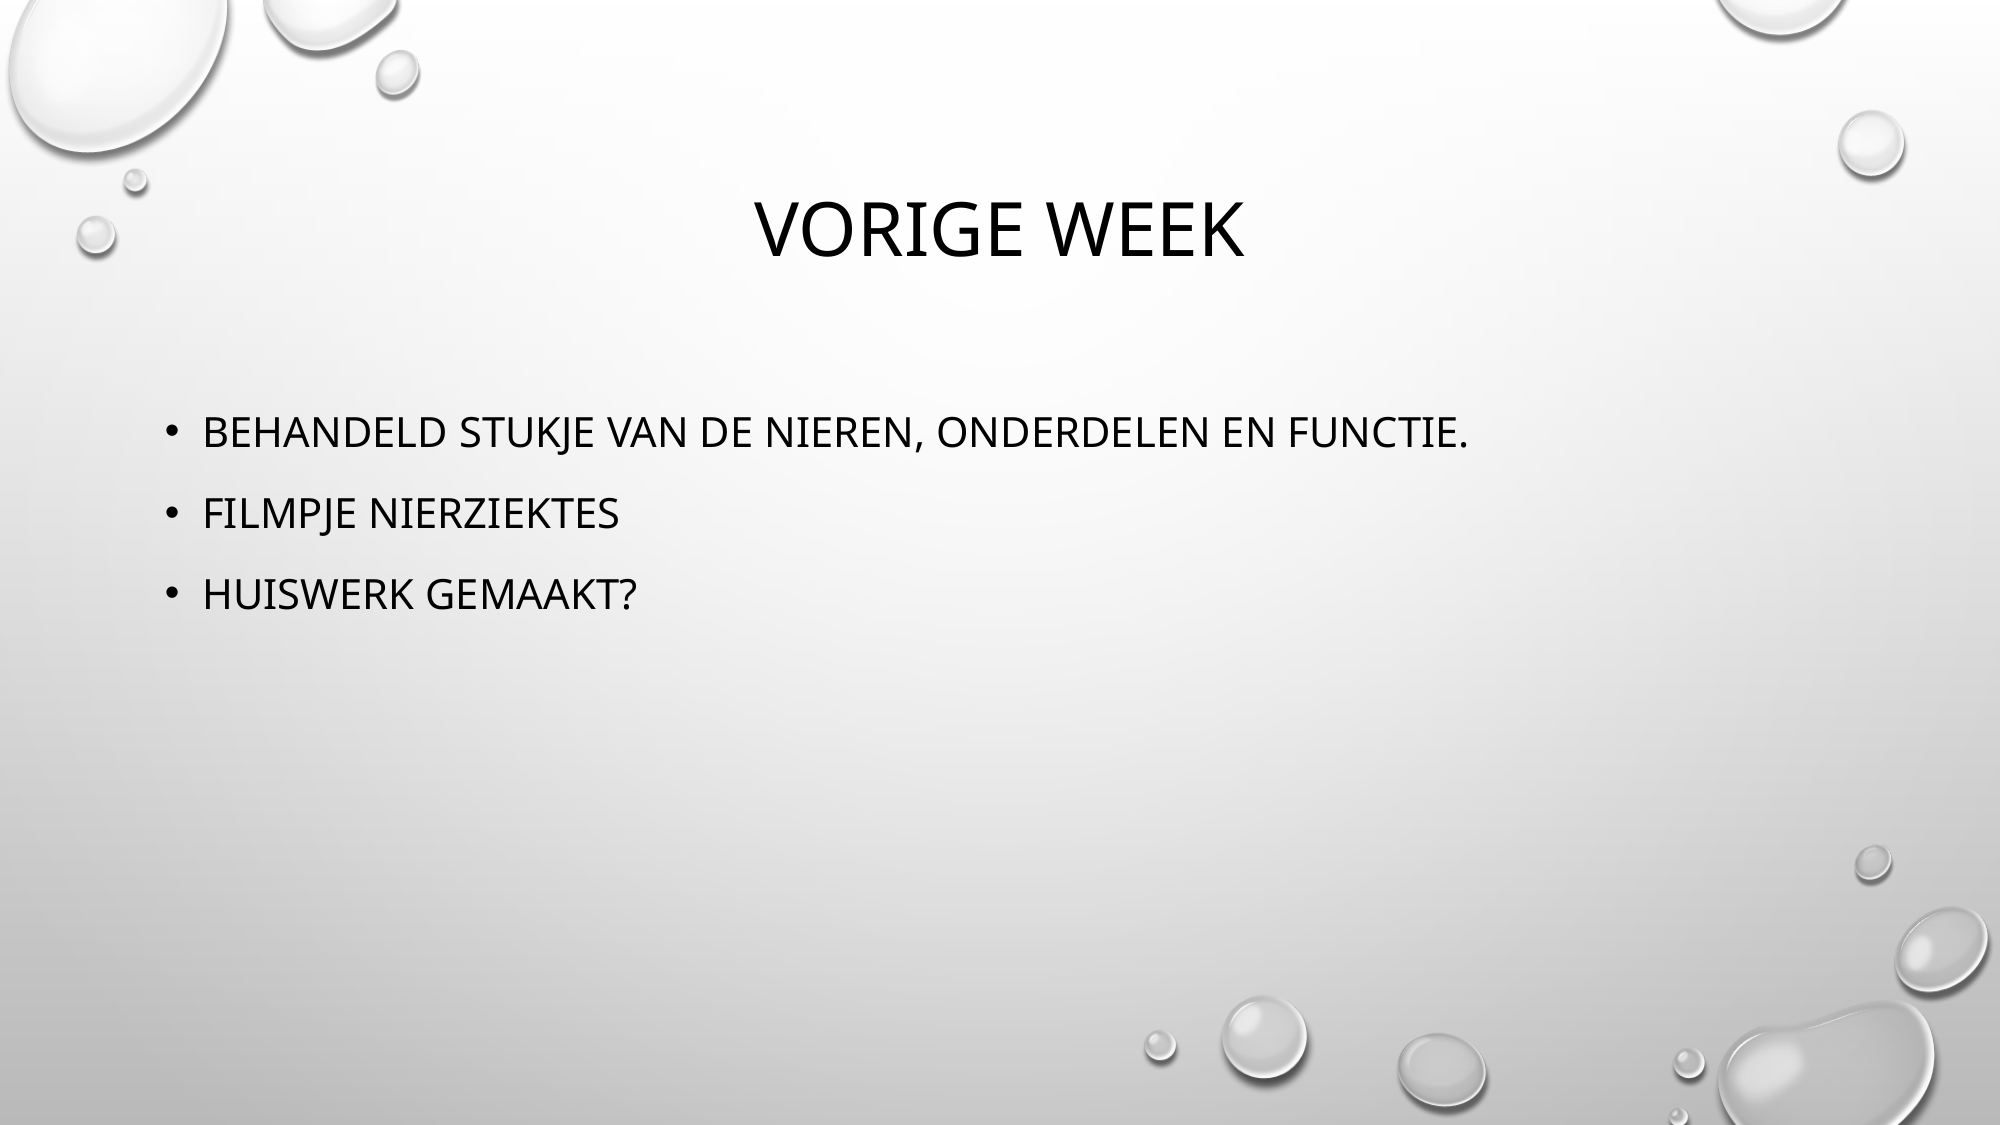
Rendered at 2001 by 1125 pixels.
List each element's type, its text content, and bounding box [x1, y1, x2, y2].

picture [0, 0, 2000, 1125]
title Vorige week [149, 101, 1851, 364]
list Behandeld stukje van de nieren, onderdelen en functie. Filmpje nierziektes Huiswerk gemaakt? [149, 388, 1850, 950]
